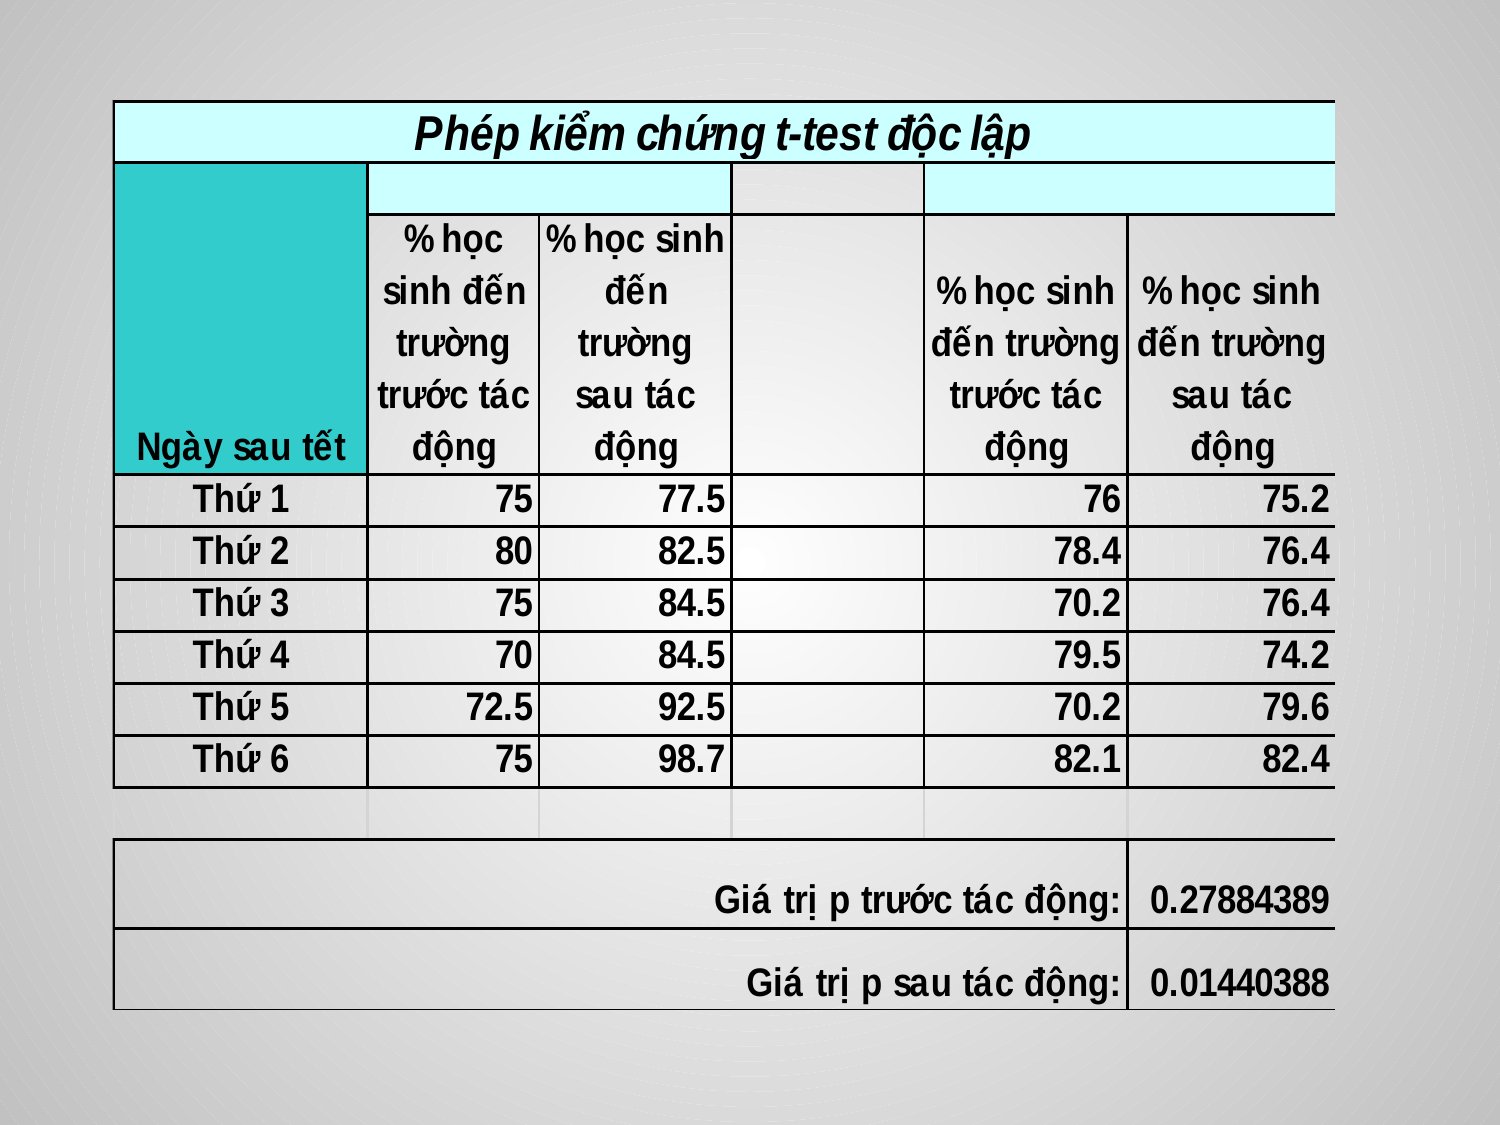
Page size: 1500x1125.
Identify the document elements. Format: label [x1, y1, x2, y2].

list [112, 99, 1338, 1013]
